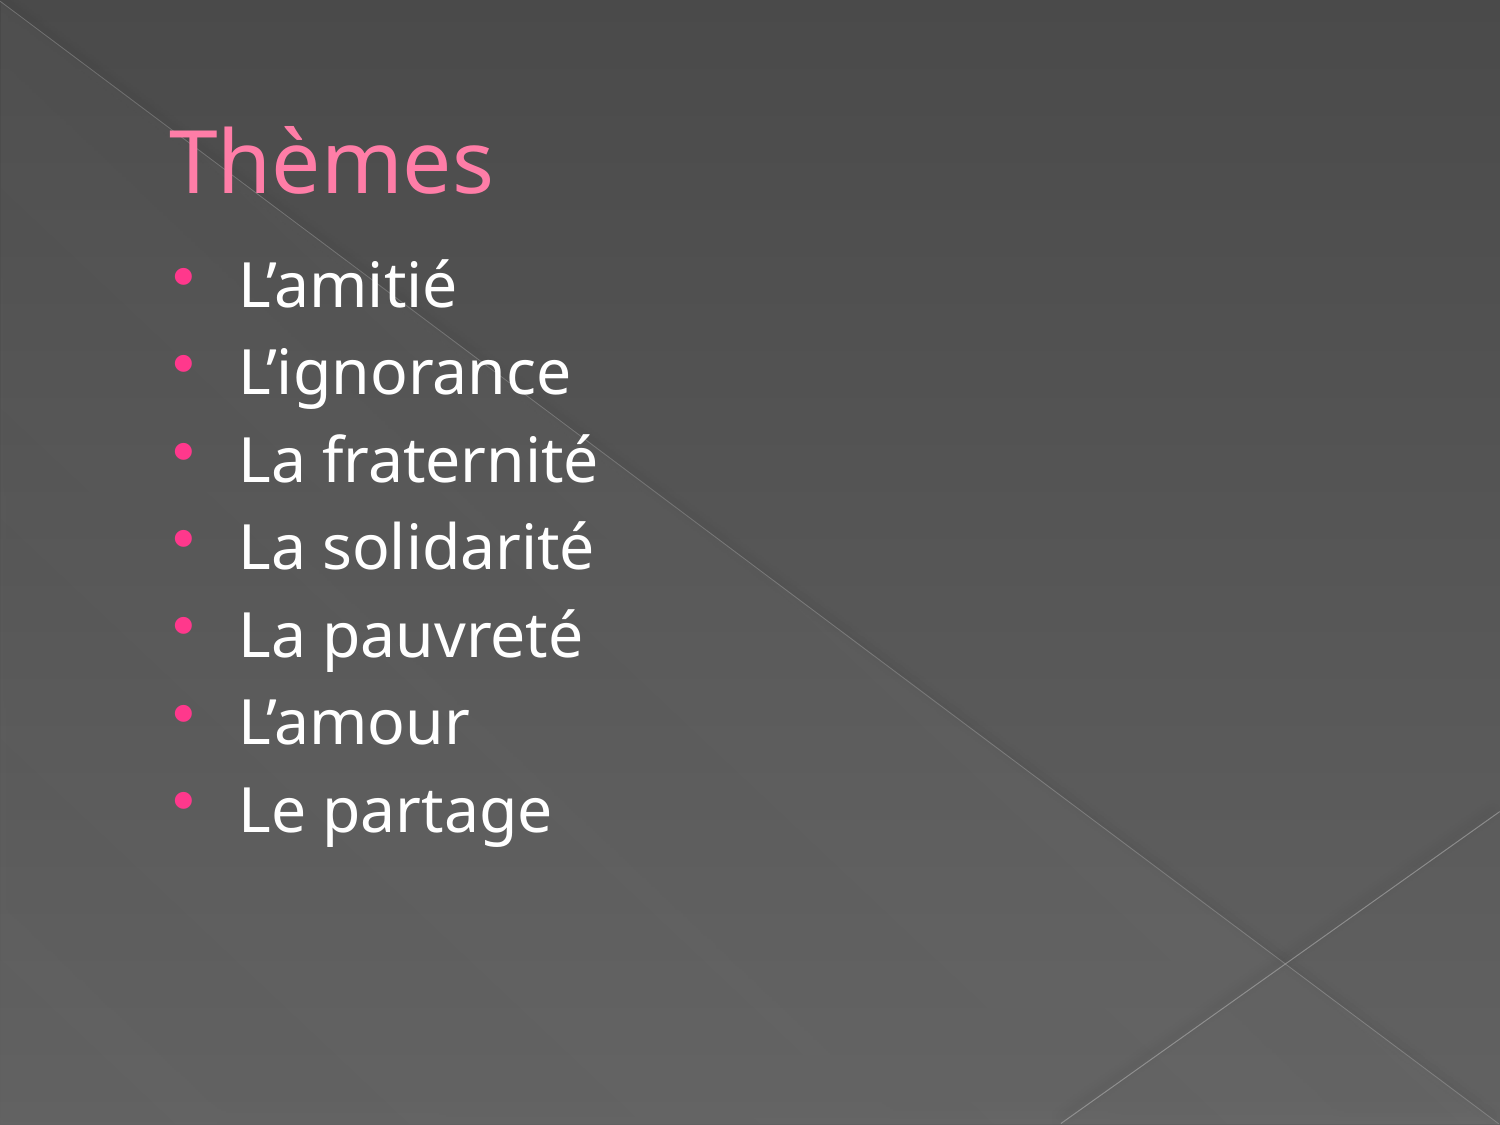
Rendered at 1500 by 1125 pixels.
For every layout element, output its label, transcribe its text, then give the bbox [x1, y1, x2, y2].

list L’amitié L’ignorance La fraternité La solidarité La pauvreté L’amour Le partage [150, 237, 1500, 980]
title Thèmes [75, 43, 1425, 274]
